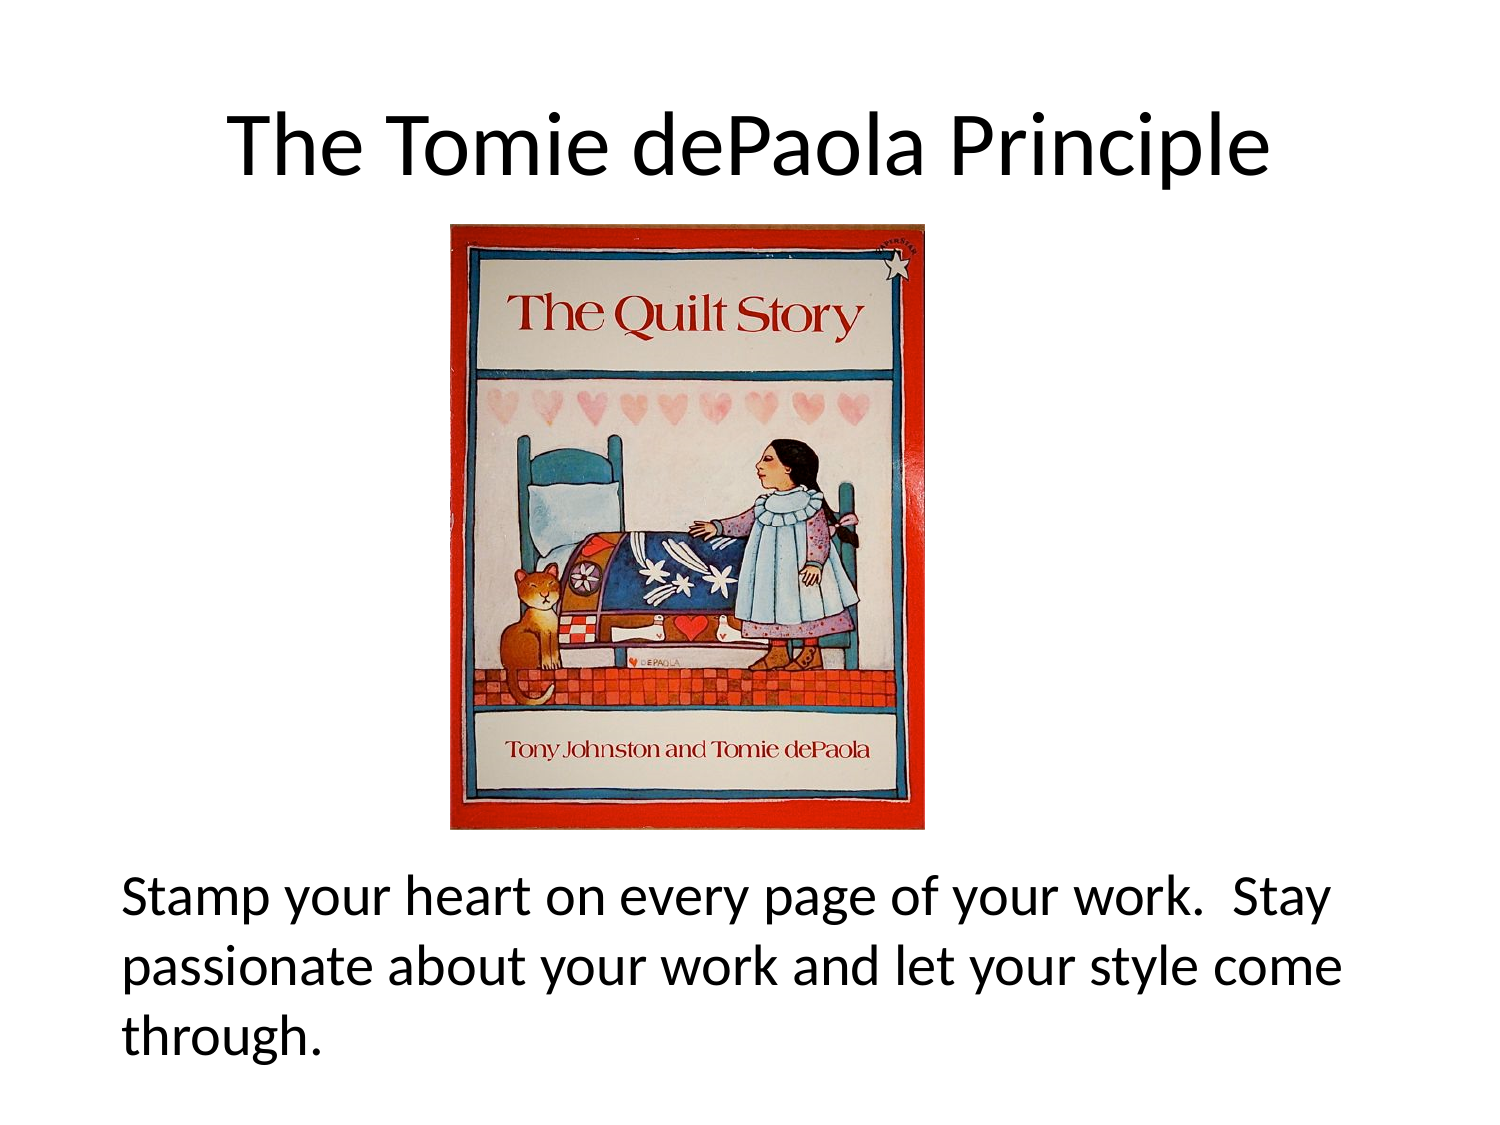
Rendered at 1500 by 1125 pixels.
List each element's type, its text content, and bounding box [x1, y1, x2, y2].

picture [449, 224, 926, 830]
title The Tomie dePaola Principle [75, 45, 1425, 233]
text_box Stamp your heart on every page of your work. Stay passionate about your work and let your style come through. [106, 849, 1360, 1075]
